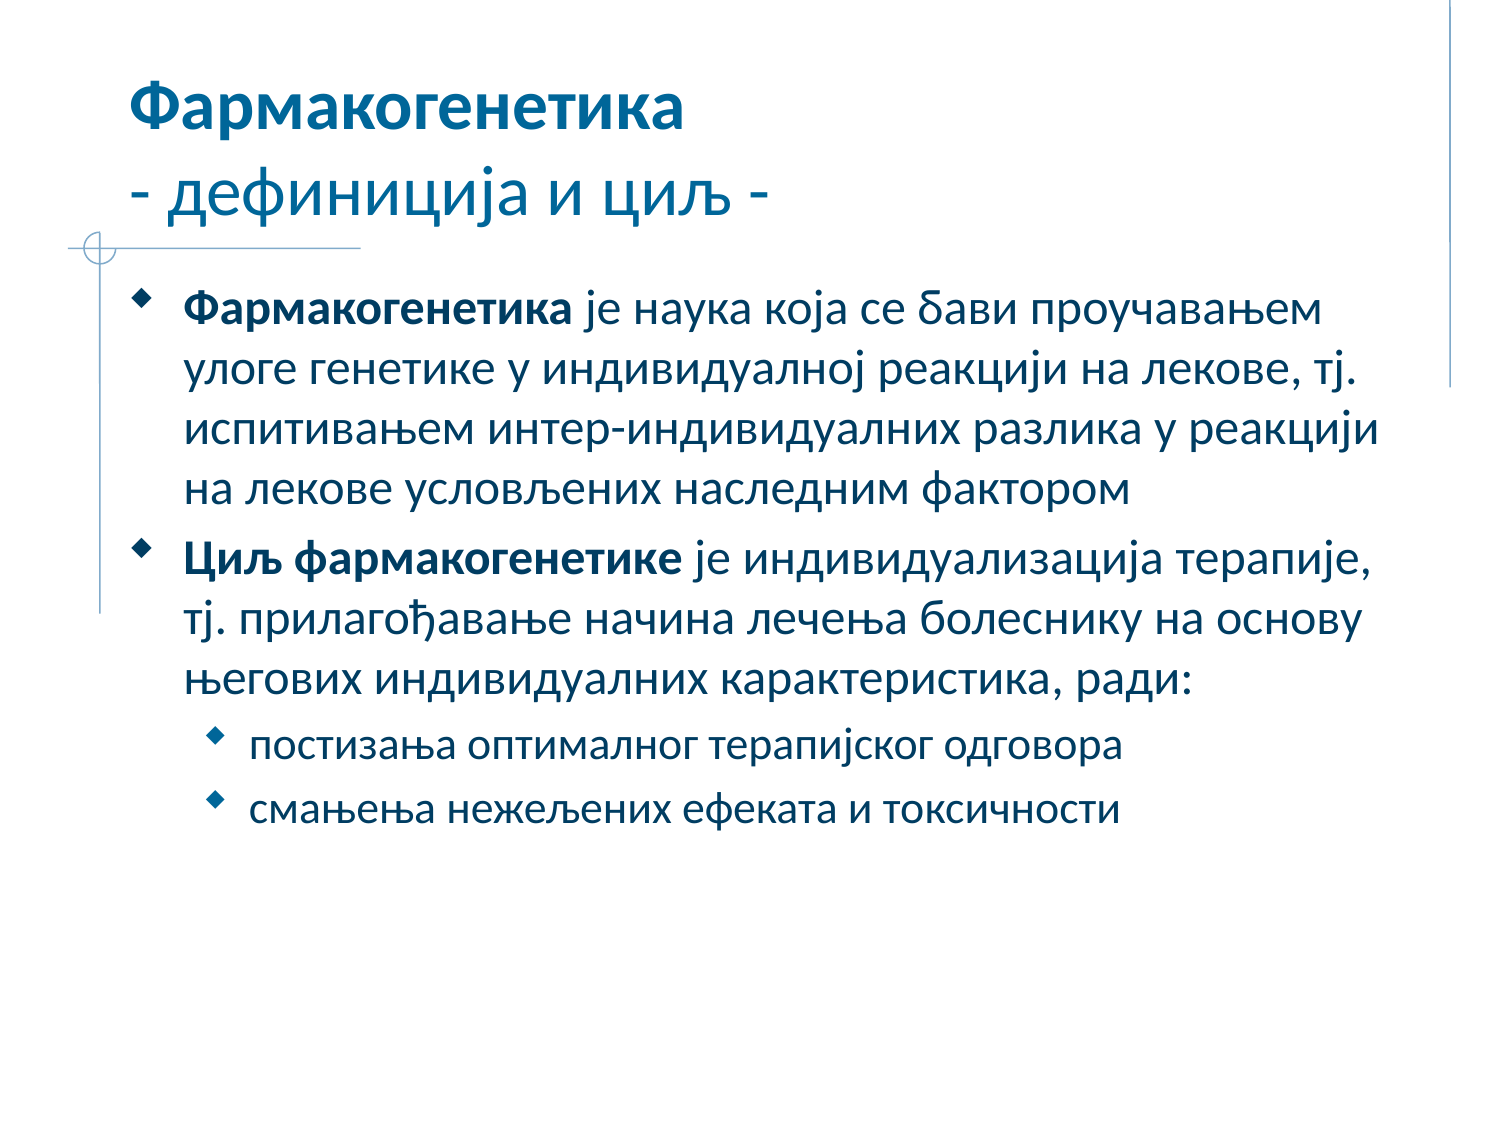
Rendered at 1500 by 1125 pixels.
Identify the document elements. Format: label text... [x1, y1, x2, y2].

list Фармакогенетика је наука која се бави проучавањем улоге генетике у индивидуалној реакцији на лекове, тј. испитивањем интер-индивидуалних разлика у реакцији на лекове условљених наследним фактором Циљ фармакогенетике је индивидуализација терапије, тј. прилагођавање начина лечења болеснику на основу његових индивидуалних карактеристика, ради: постизања оптималног терапијског одговора смањења нежељених ефеката и токсичности [111, 266, 1436, 1024]
title Фармакогенетика - дефиниција и циљ - [113, 49, 1436, 238]
